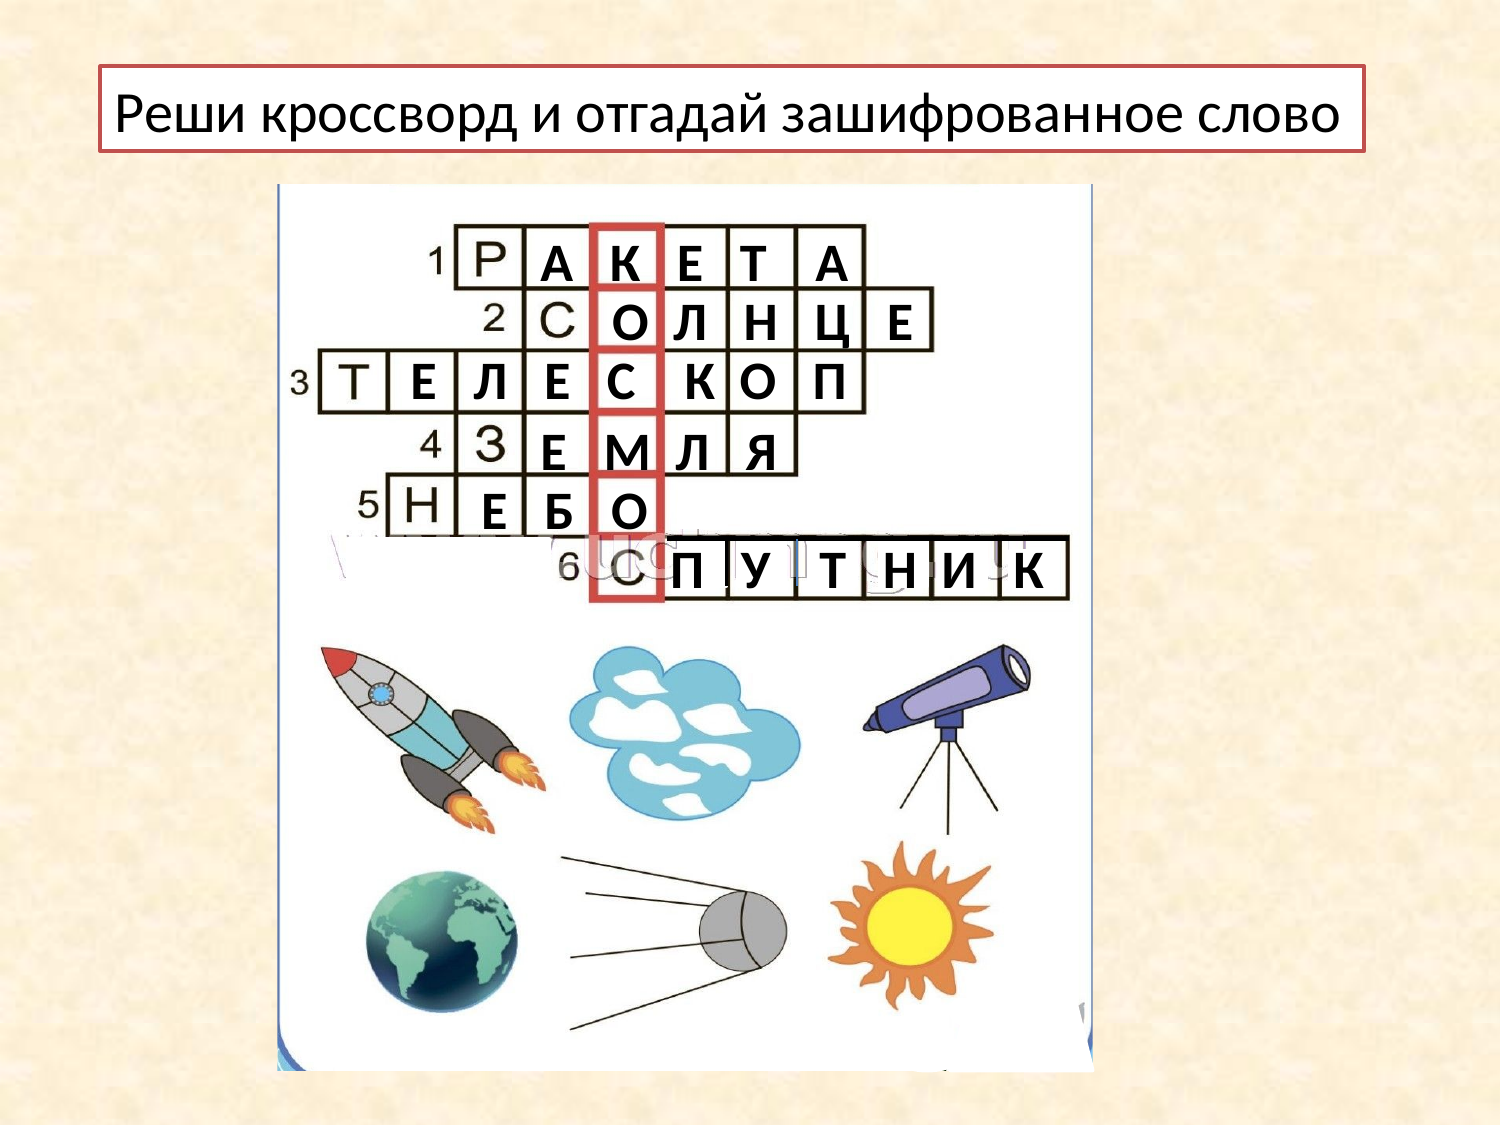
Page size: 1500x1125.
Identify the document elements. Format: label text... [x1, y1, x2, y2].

picture [0, 0, 1500, 1125]
text_box Реши кроссворд и отгадай зашифрованное слово [98, 64, 1366, 153]
